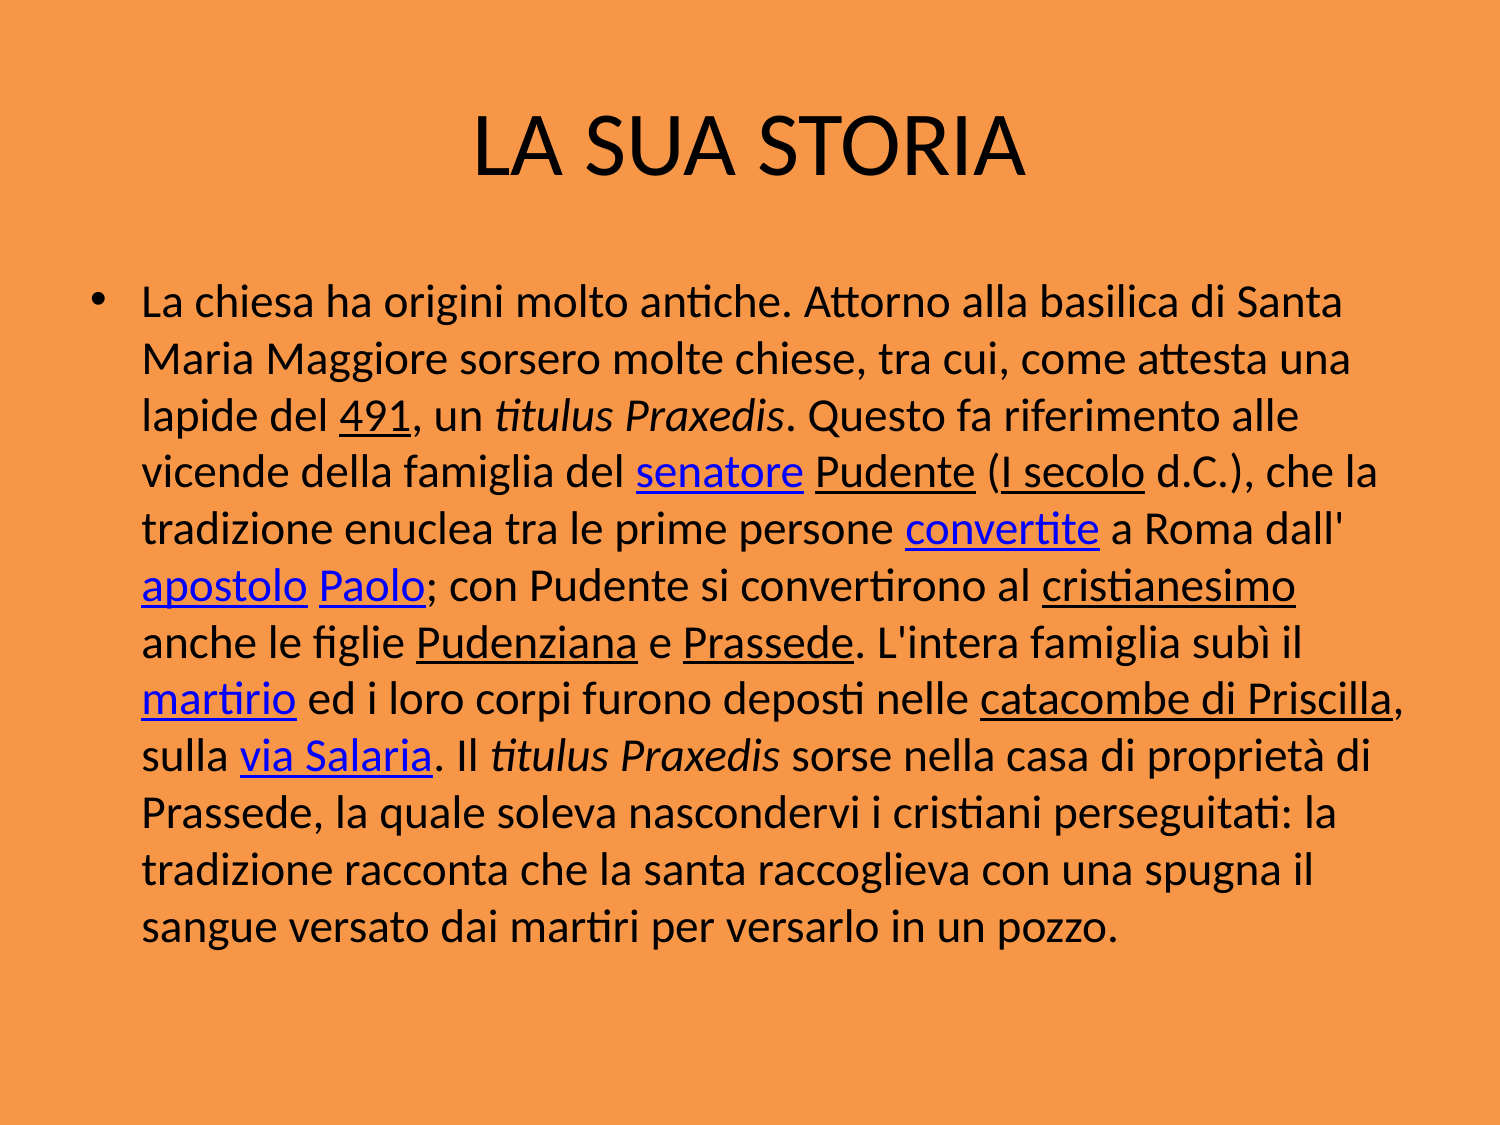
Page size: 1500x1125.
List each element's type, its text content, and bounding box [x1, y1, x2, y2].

list La chiesa ha origini molto antiche. Attorno alla basilica di Santa Maria Maggiore sorsero molte chiese, tra cui, come attesta una lapide del 491, un titulus Praxedis. Questo fa riferimento alle vicende della famiglia del senatore Pudente (I secolo d.C.), che la tradizione enuclea tra le prime persone convertite a Roma dall'apostolo Paolo; con Pudente si convertirono al cristianesimo anche le figlie Pudenziana e Prassede. L'intera famiglia subì il martirio ed i loro corpi furono deposti nelle catacombe di Priscilla, sulla via Salaria. Il titulus Praxedis sorse nella casa di proprietà di Prassede, la quale soleva nascondervi i cristiani perseguitati: la tradizione racconta che la santa raccoglieva con una spugna il sangue versato dai martiri per versarlo in un pozzo. [75, 262, 1425, 1005]
title LA SUA STORIA [75, 45, 1425, 233]
